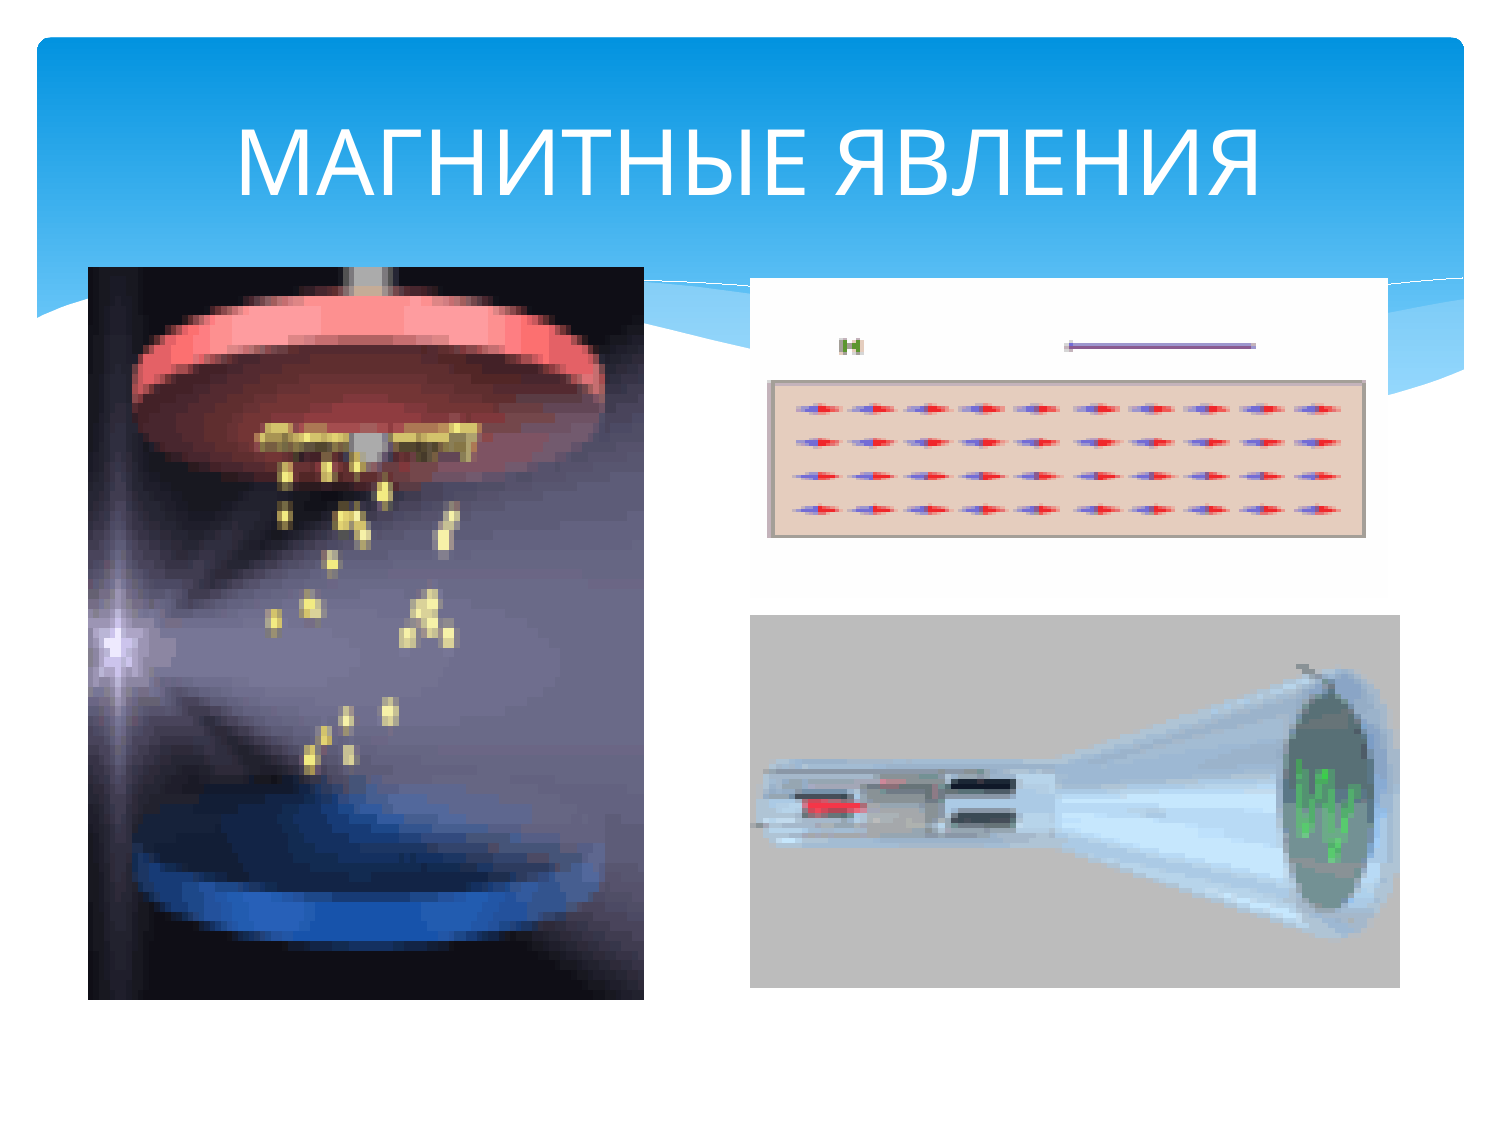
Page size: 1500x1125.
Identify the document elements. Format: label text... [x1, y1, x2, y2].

picture [749, 615, 1400, 988]
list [749, 278, 1388, 599]
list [88, 266, 644, 1000]
title МАГНИТНЫЕ ЯВЛЕНИЯ [75, 55, 1425, 261]
